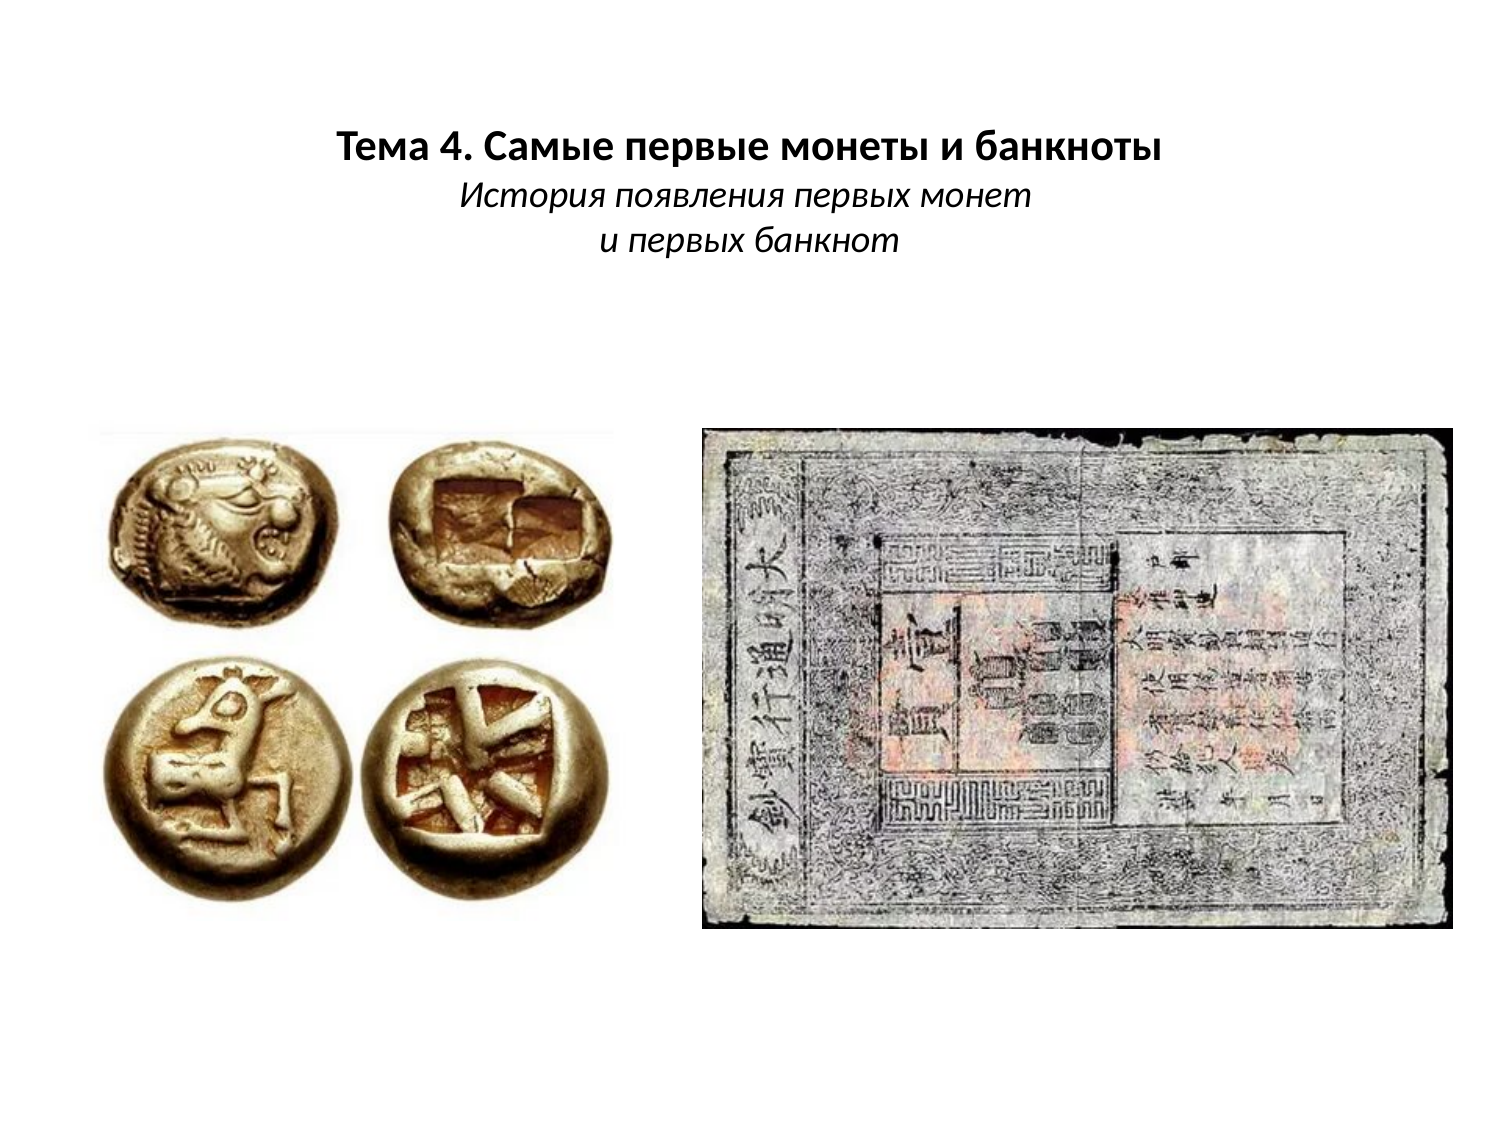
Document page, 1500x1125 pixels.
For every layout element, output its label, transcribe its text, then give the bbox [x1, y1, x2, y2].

picture [702, 428, 1453, 929]
picture [88, 420, 627, 921]
title Тема 4. Самые первые монеты и банкноты История появления первых монет и первых банкнот [0, 42, 1500, 315]
